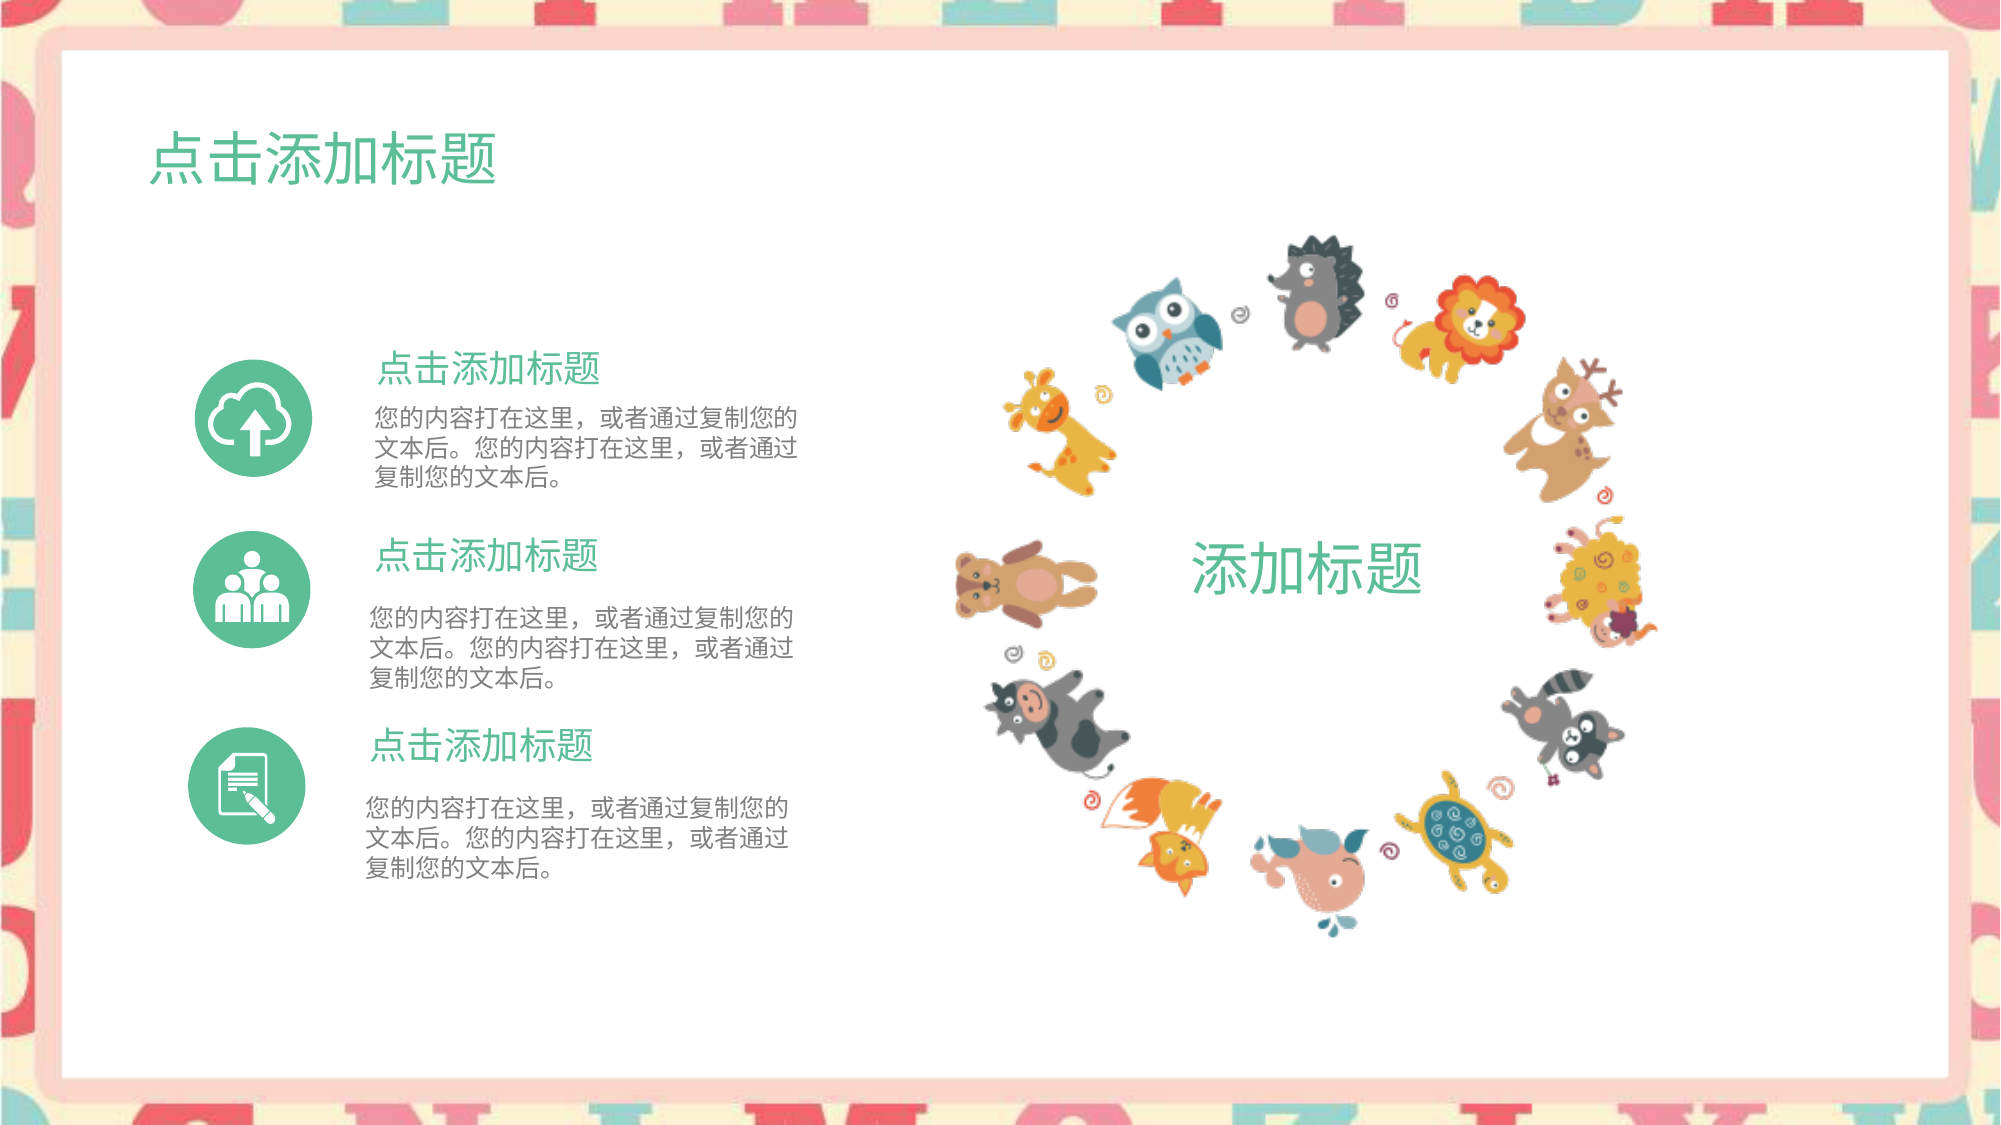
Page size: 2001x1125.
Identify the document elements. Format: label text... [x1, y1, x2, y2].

picture [0, 0, 2001, 1125]
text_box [193, 524, 823, 702]
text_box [188, 714, 815, 892]
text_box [194, 337, 833, 501]
text_box 点击添加标题 [133, 114, 713, 200]
